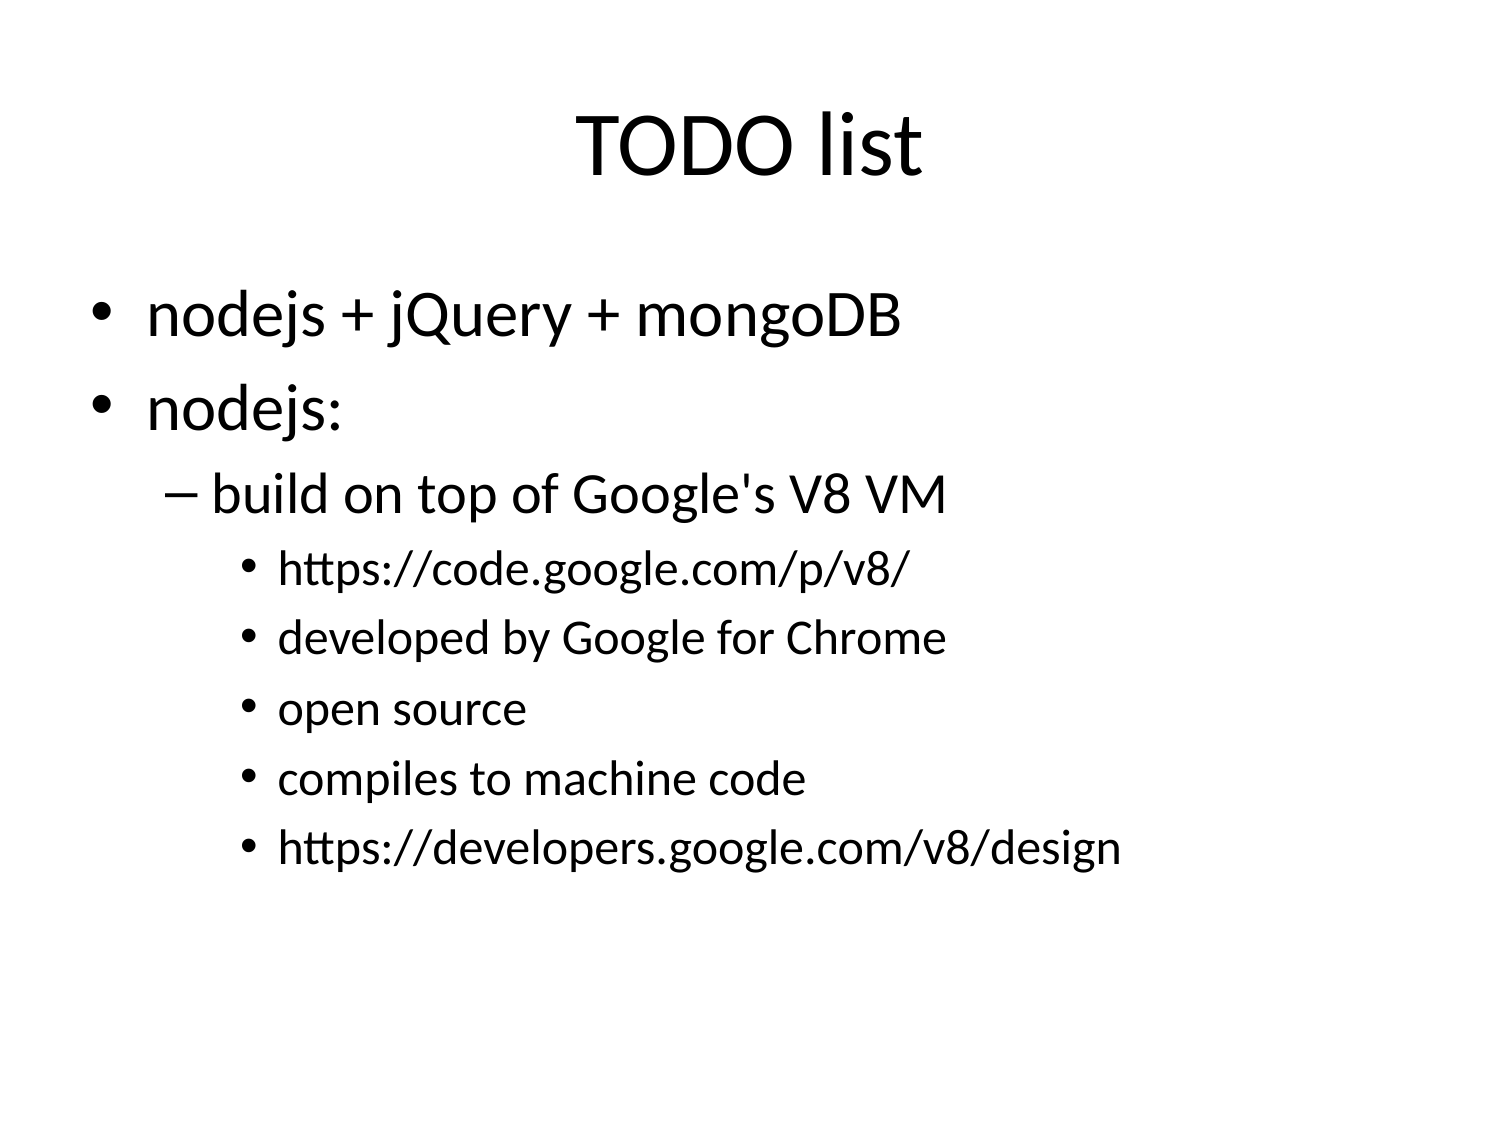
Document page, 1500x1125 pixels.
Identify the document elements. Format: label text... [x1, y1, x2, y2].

title TODO list [75, 45, 1425, 233]
list nodejs + jQuery + mongoDB nodejs: build on top of Google's V8 VM https://code.google.com/p/v8/ developed by Google for Chrome open source compiles to machine code https://developers.google.com/v8/design [75, 262, 1425, 1005]
